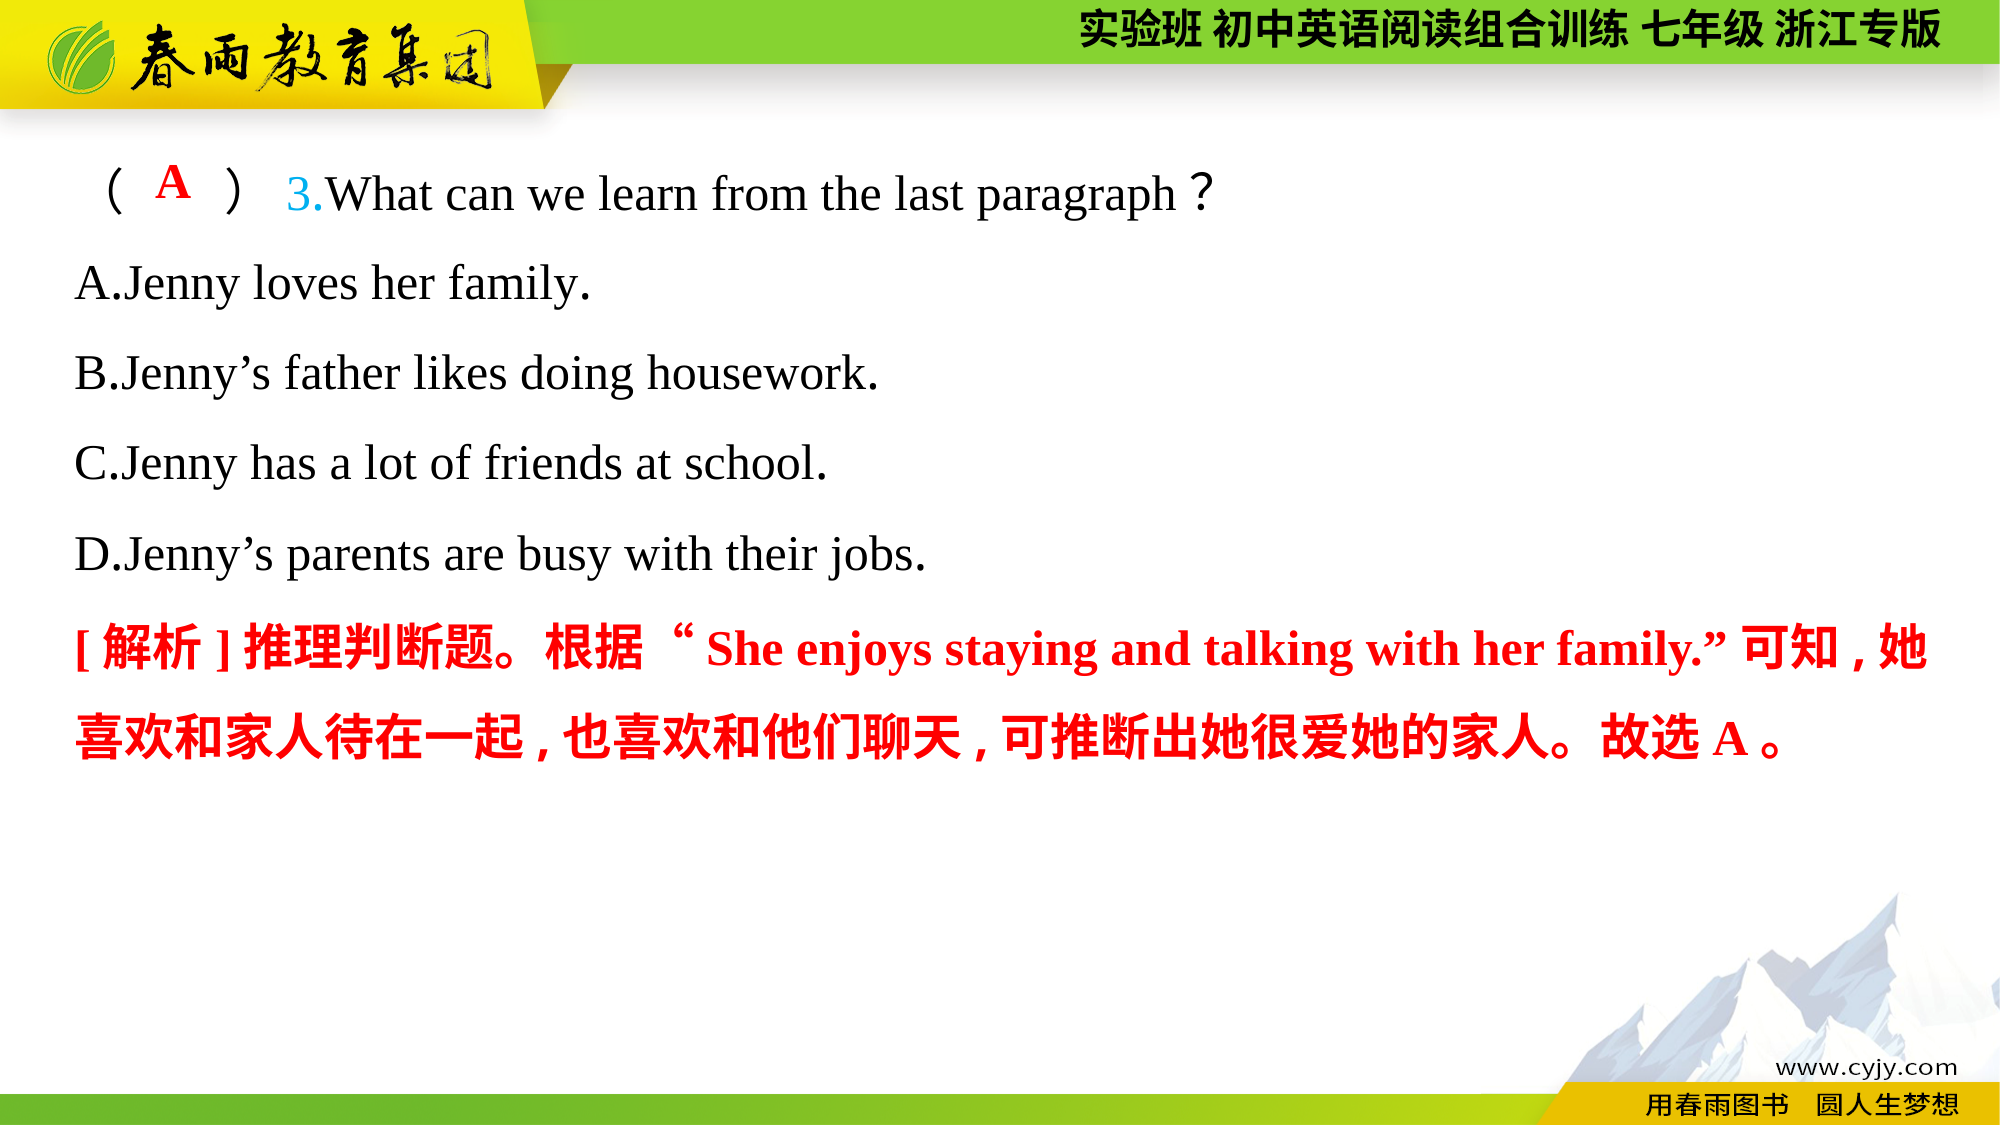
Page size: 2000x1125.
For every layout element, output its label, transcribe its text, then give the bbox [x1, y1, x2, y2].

picture [0, 0, 2000, 1125]
list （ ）3.What can we learn from the last paragraph？ A.Jenny loves her family. B.Jenny’s father likes doing housework. C.Jenny has a lot of friends at school. D.Jenny’s parents are busy with their jobs. [59, 122, 1944, 577]
text_box A [140, 141, 206, 217]
text_box [解析]推理判断题。根据“She enjoys staying and talking with her family.”可知,她喜欢和家人待在一起,也喜欢和他们聊天,可推断出她很爱她的家人。故选A。 [59, 577, 1944, 773]
